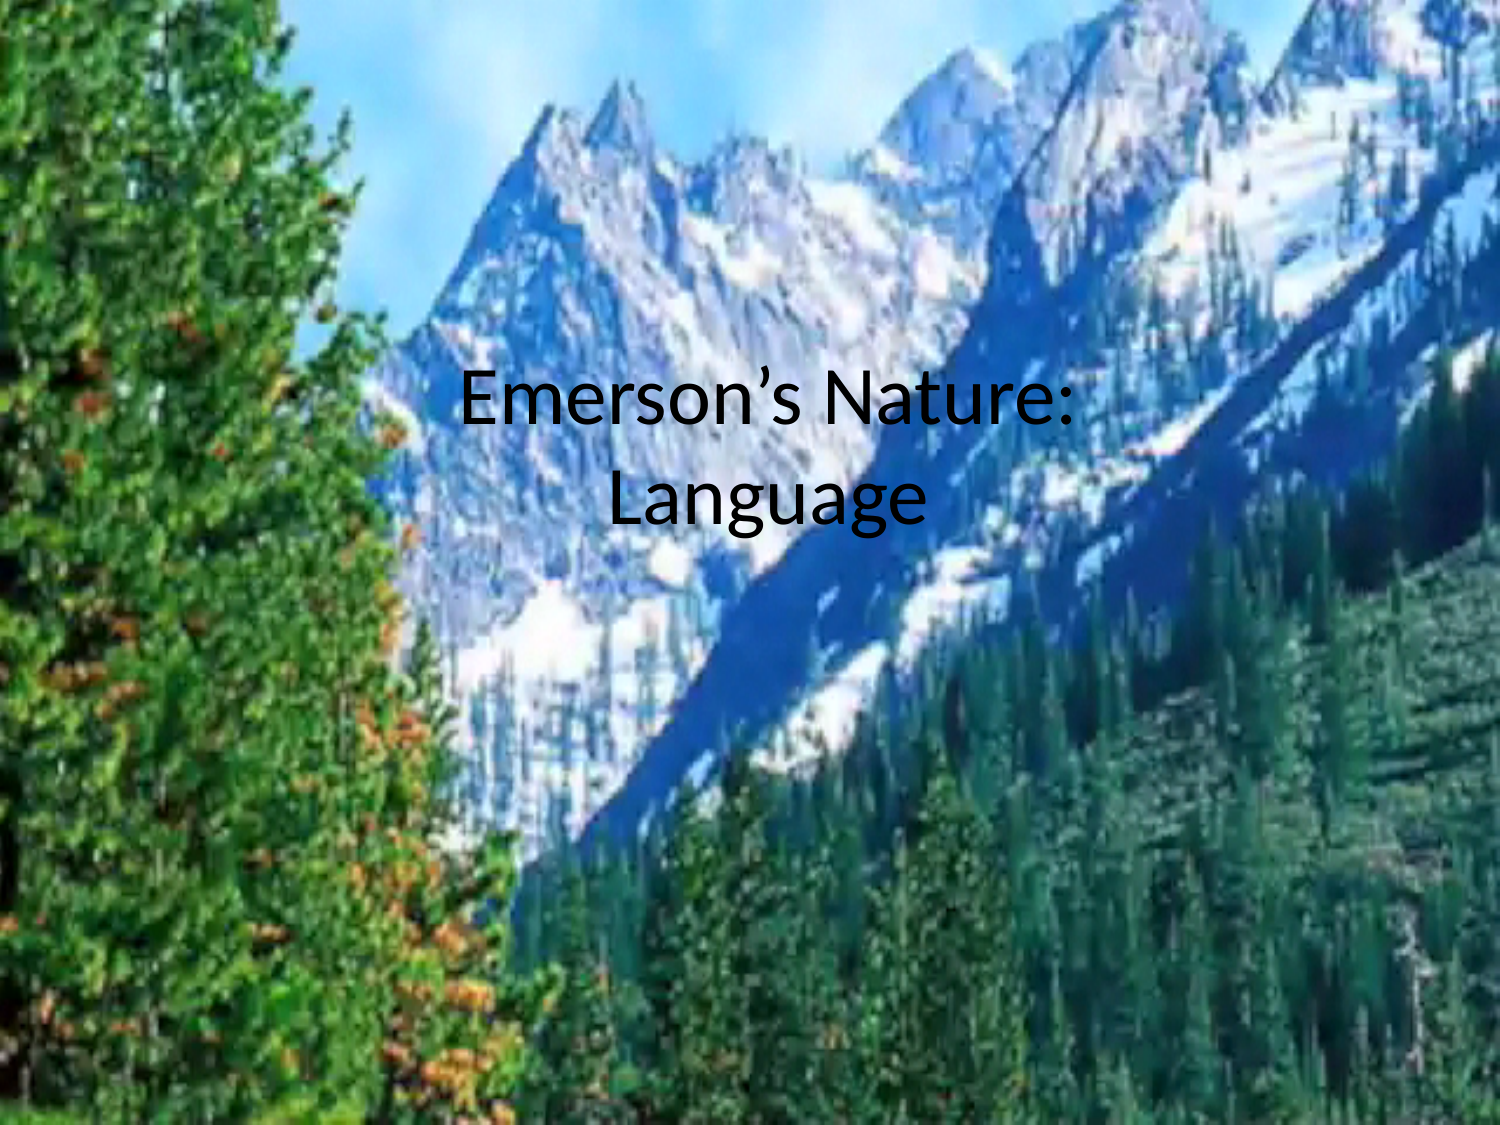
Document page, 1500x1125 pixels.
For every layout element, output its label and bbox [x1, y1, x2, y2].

text_box [0, 0, 1500, 1125]
